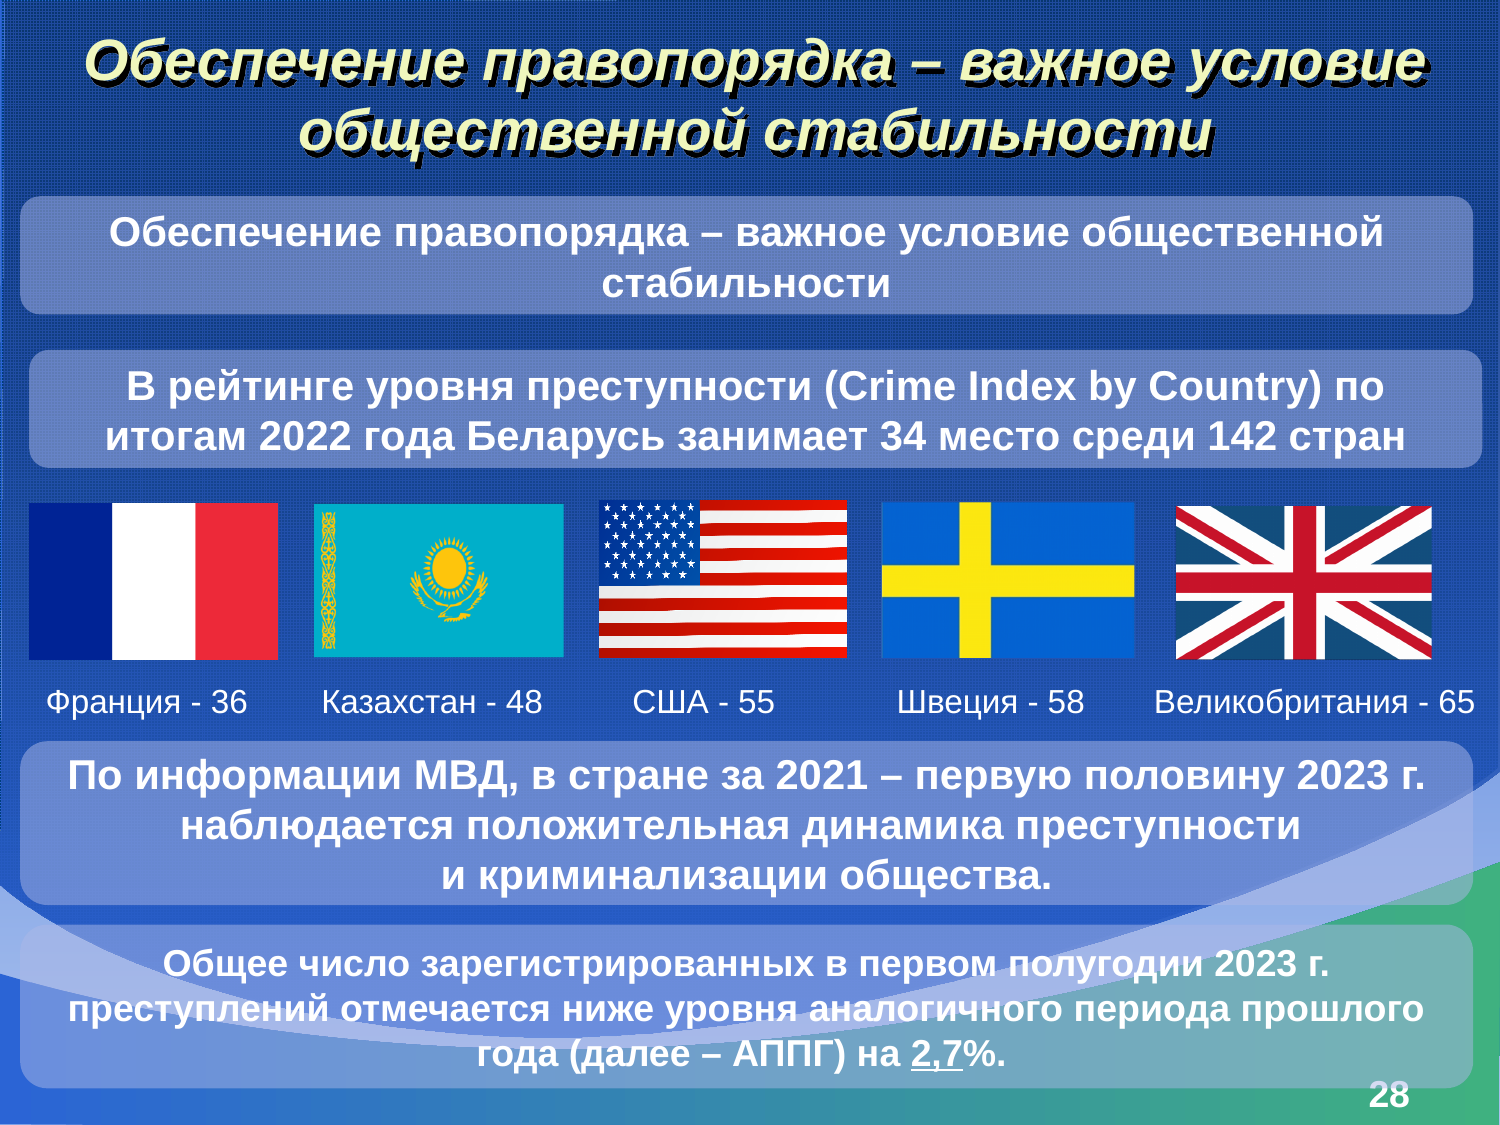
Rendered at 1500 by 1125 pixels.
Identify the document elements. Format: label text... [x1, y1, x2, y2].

slide_number 28 [1074, 1089, 1425, 1103]
picture [29, 503, 278, 660]
text_box Общее число зарегистрированных в первом полугодии 2023 г. преступлений отмечается ниже уровня аналогичного периода прошлого года (далее – АППГ) на 2,7%. [20, 924, 1474, 1089]
picture [312, 500, 564, 660]
picture [881, 500, 1135, 658]
text_box По информации МВД, в стране за 2021 – первую половину 2023 г. наблюдается положительная динамика преступности и криминализации общества. [20, 741, 1474, 906]
text_box В рейтинге уровня преступности (Crime Index by Country) по итогам 2022 года Беларусь занимает 34 место среди 142 стран [29, 349, 1483, 468]
text_box США - 55 [617, 672, 829, 727]
text_box Швеция - 58 [881, 672, 1139, 727]
picture [599, 500, 847, 658]
picture [1169, 506, 1432, 660]
text_box Обеспечение правопорядка – важное условие общественной стабильности [20, 196, 1474, 315]
text_box Великобритания - 65 [1139, 672, 1500, 727]
text_box Обеспечение правопорядка – важное условие общественной стабильности [5, 0, 1500, 185]
text_box Казахстан - 48 [306, 672, 564, 727]
text_box Франция - 36 [30, 672, 289, 727]
